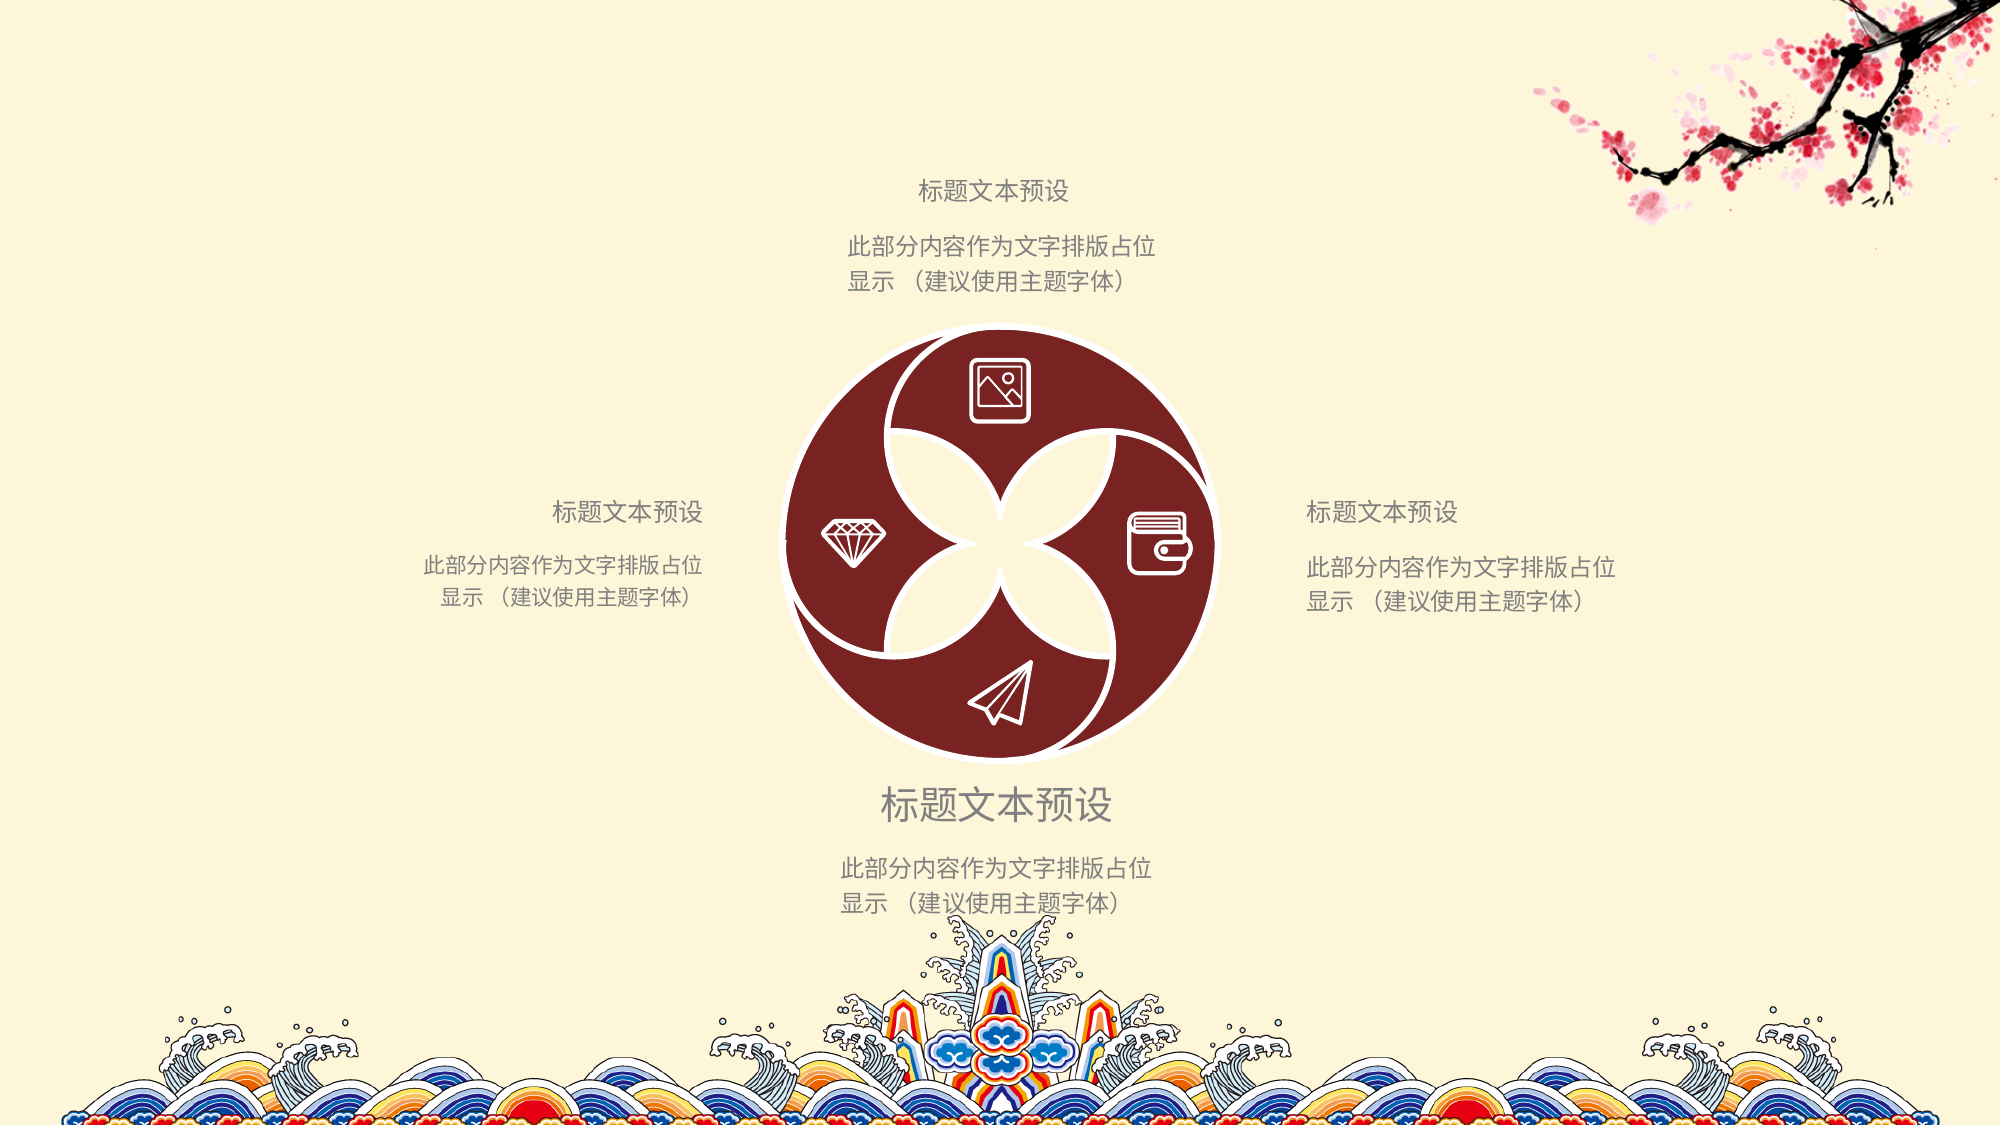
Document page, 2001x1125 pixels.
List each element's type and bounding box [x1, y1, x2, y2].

picture [1530, 0, 2000, 250]
picture [0, 915, 2000, 1125]
text_box [390, 165, 1638, 930]
